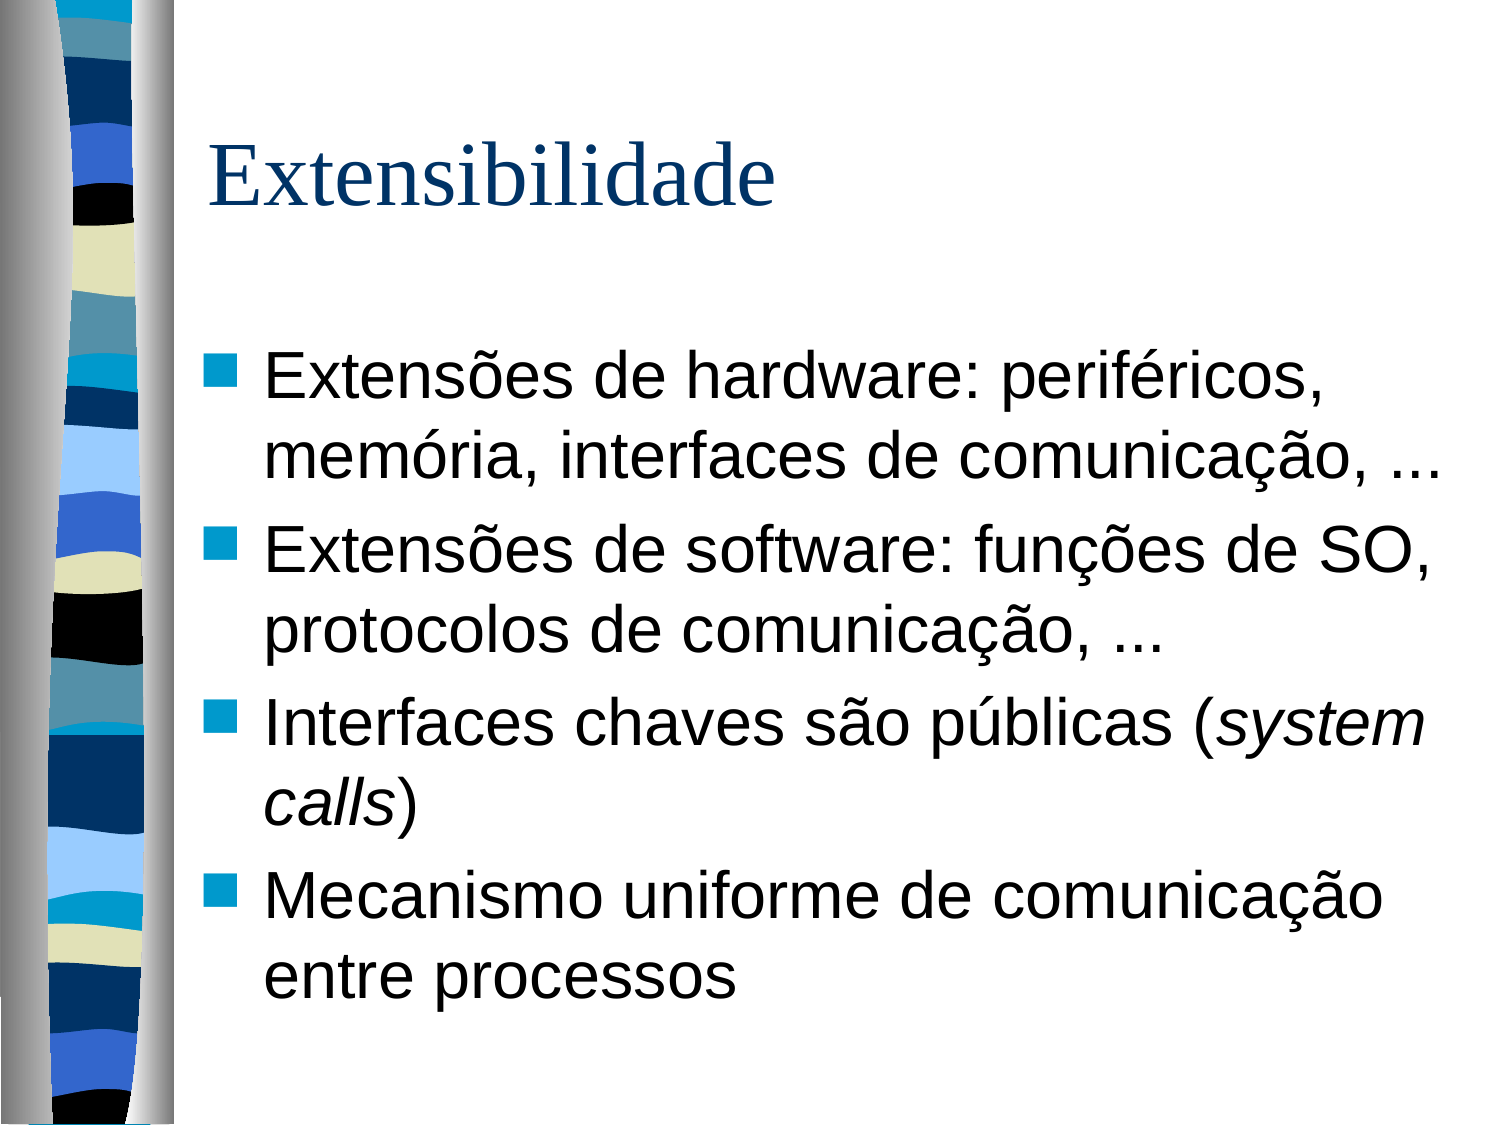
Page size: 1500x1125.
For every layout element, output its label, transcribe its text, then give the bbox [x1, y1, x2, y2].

list Extensões de hardware: periféricos, memória, interfaces de comunicação, ... Extensões de software: funções de SO, protocolos de comunicação, ... Interfaces chaves são públicas (system calls) Mecanismo uniforme de comunicação entre processos [192, 324, 1468, 1000]
title Extensibilidade [192, 75, 1468, 263]
